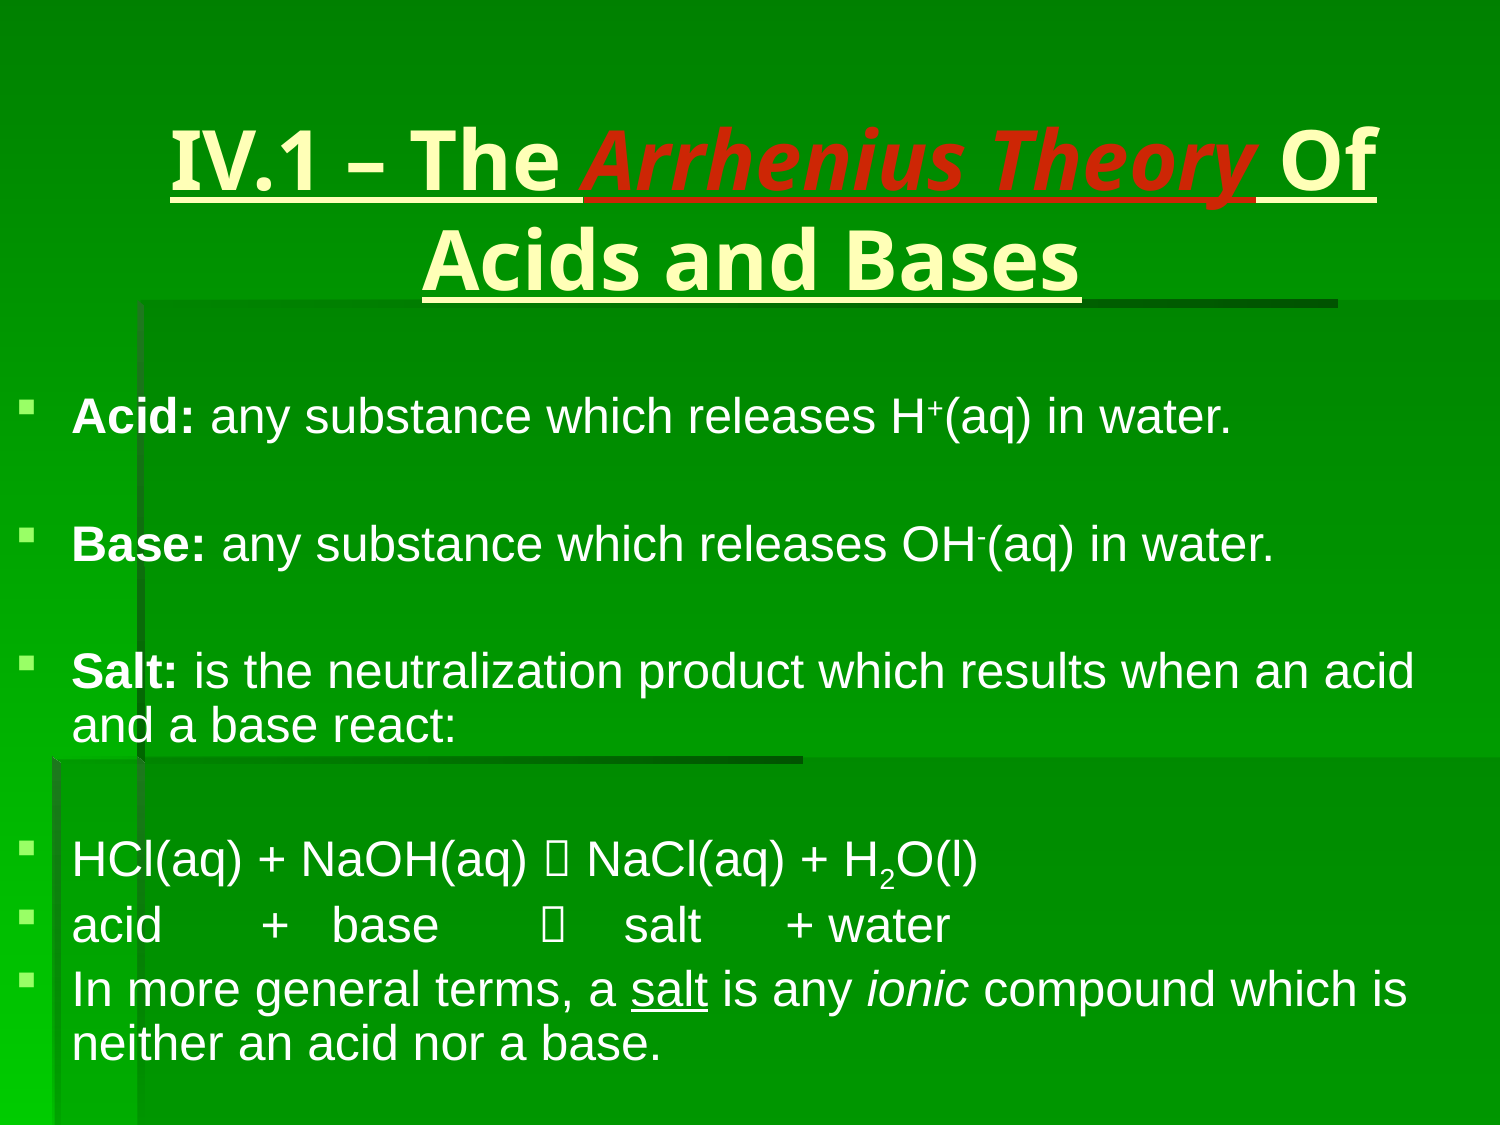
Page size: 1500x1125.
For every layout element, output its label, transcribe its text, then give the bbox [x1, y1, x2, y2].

title IV.1 – The Arrhenius Theory Of Acids and Bases [74, 39, 1451, 276]
list Acid: any substance which releases H+(aq) in water. Base: any substance which releases OH-(aq) in water. Salt: is the neutralization product which results when an acid and a base react: HCl(aq) + NaOH(aq)  NaCl(aq) + H2O(l) acid + base  salt + water In more general terms, a salt is any ionic compound which is neither an acid nor a base. [0, 312, 1500, 1125]
